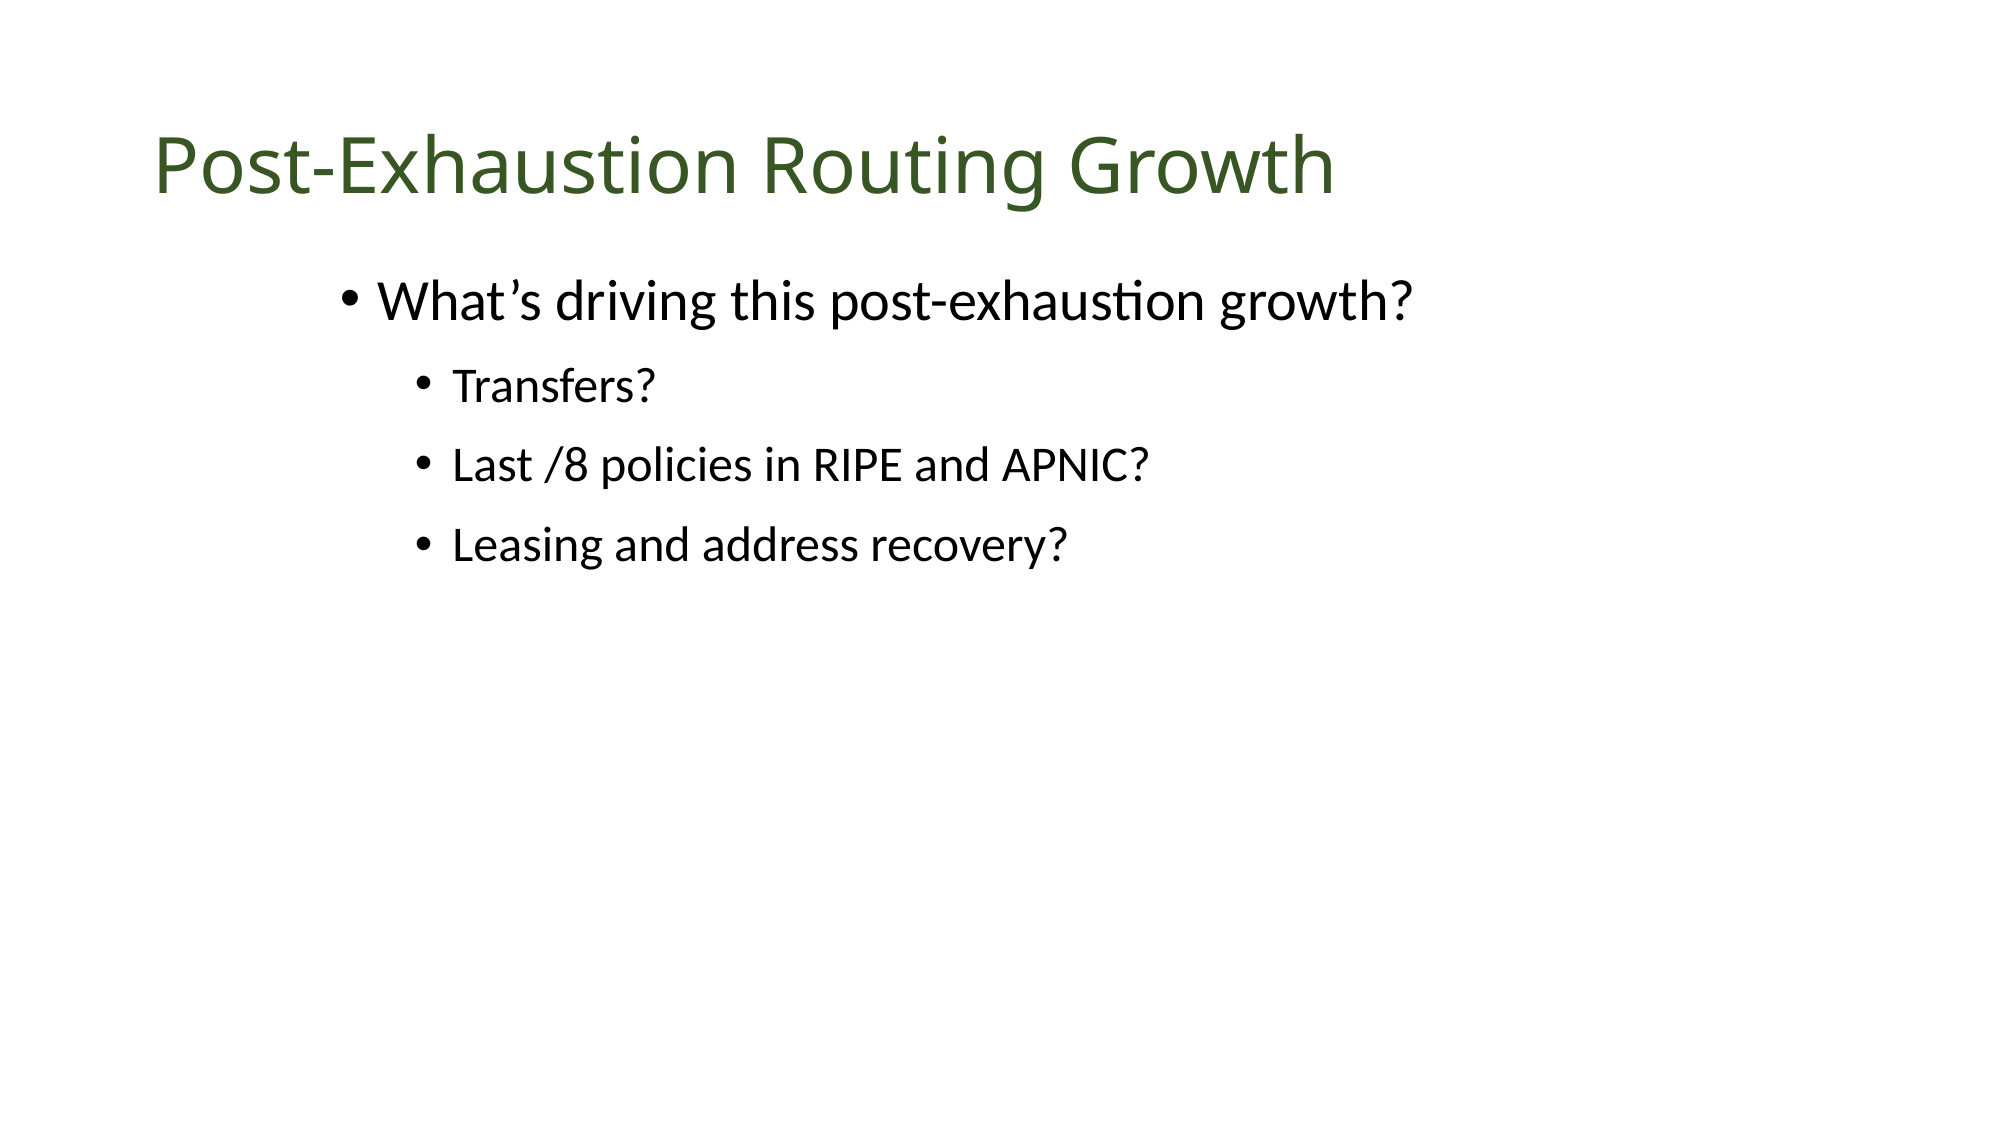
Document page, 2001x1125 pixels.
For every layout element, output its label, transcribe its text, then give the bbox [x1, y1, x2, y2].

list What’s driving this post-exhaustion growth? Transfers? Last /8 policies in RIPE and APNIC? Leasing and address recovery? [324, 262, 1675, 982]
title Post-Exhaustion Routing Growth [137, 59, 1863, 278]
